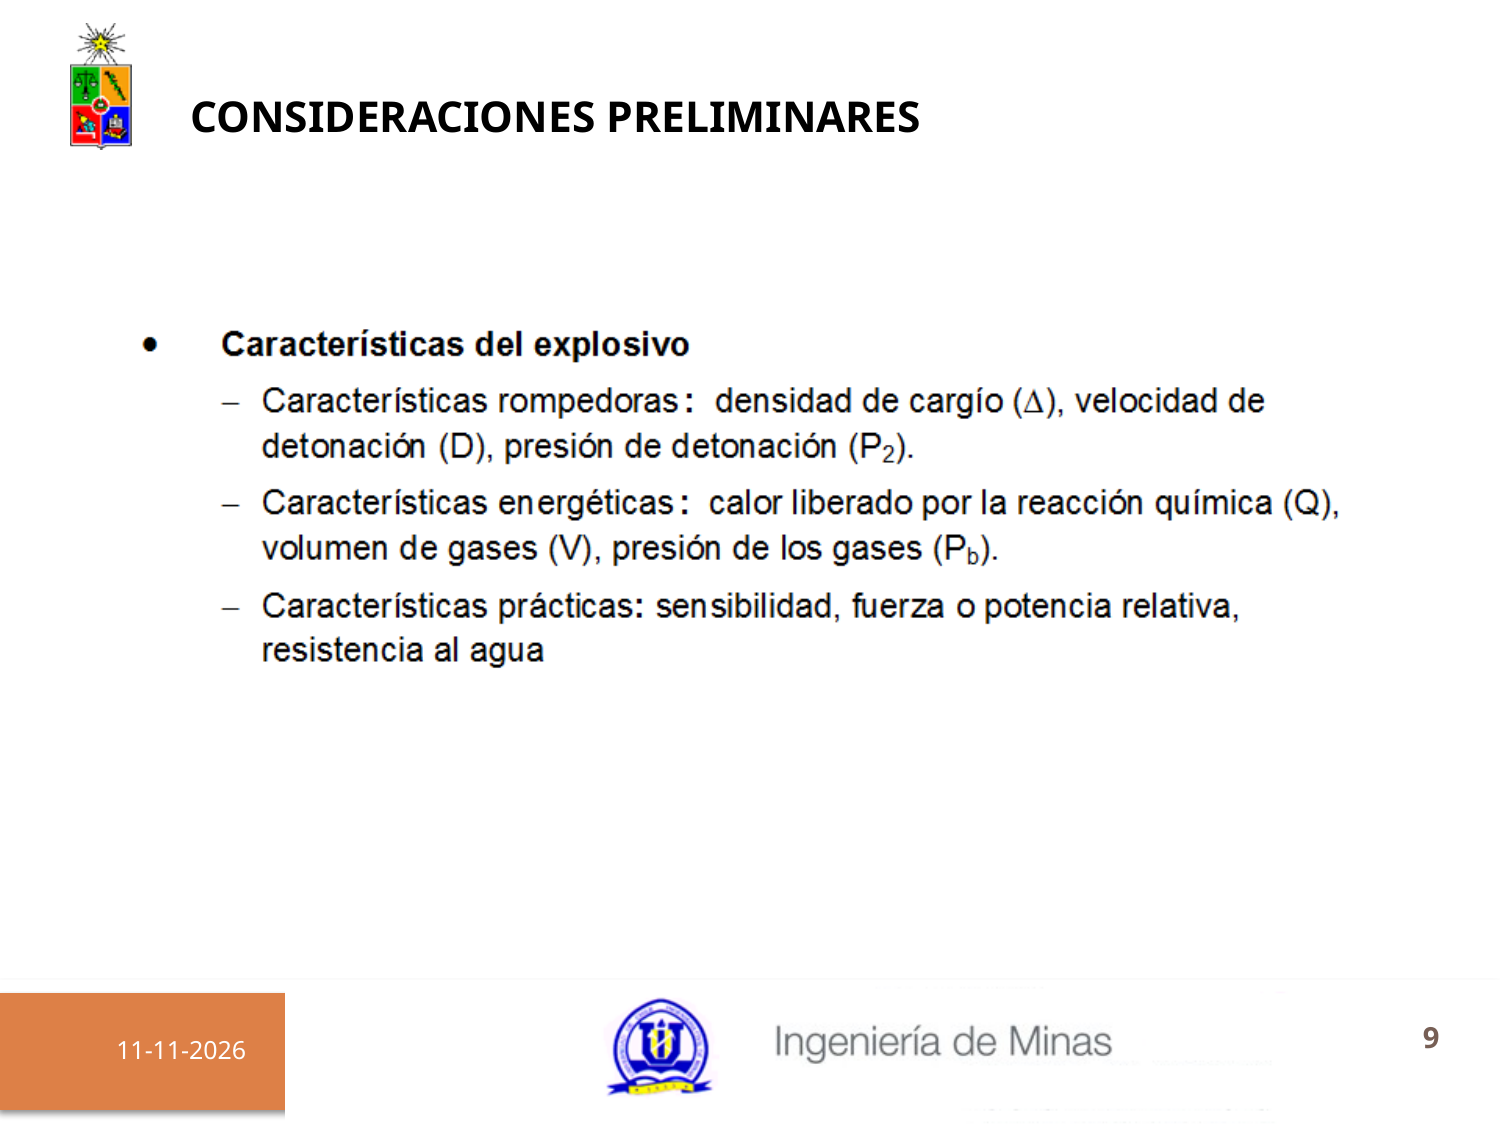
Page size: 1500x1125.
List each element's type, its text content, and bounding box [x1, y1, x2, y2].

picture [285, 980, 1500, 1125]
picture [140, 292, 1372, 680]
text_box Consideraciones preliminares [175, 81, 1266, 148]
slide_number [12, 995, 279, 1108]
picture [69, 23, 132, 151]
